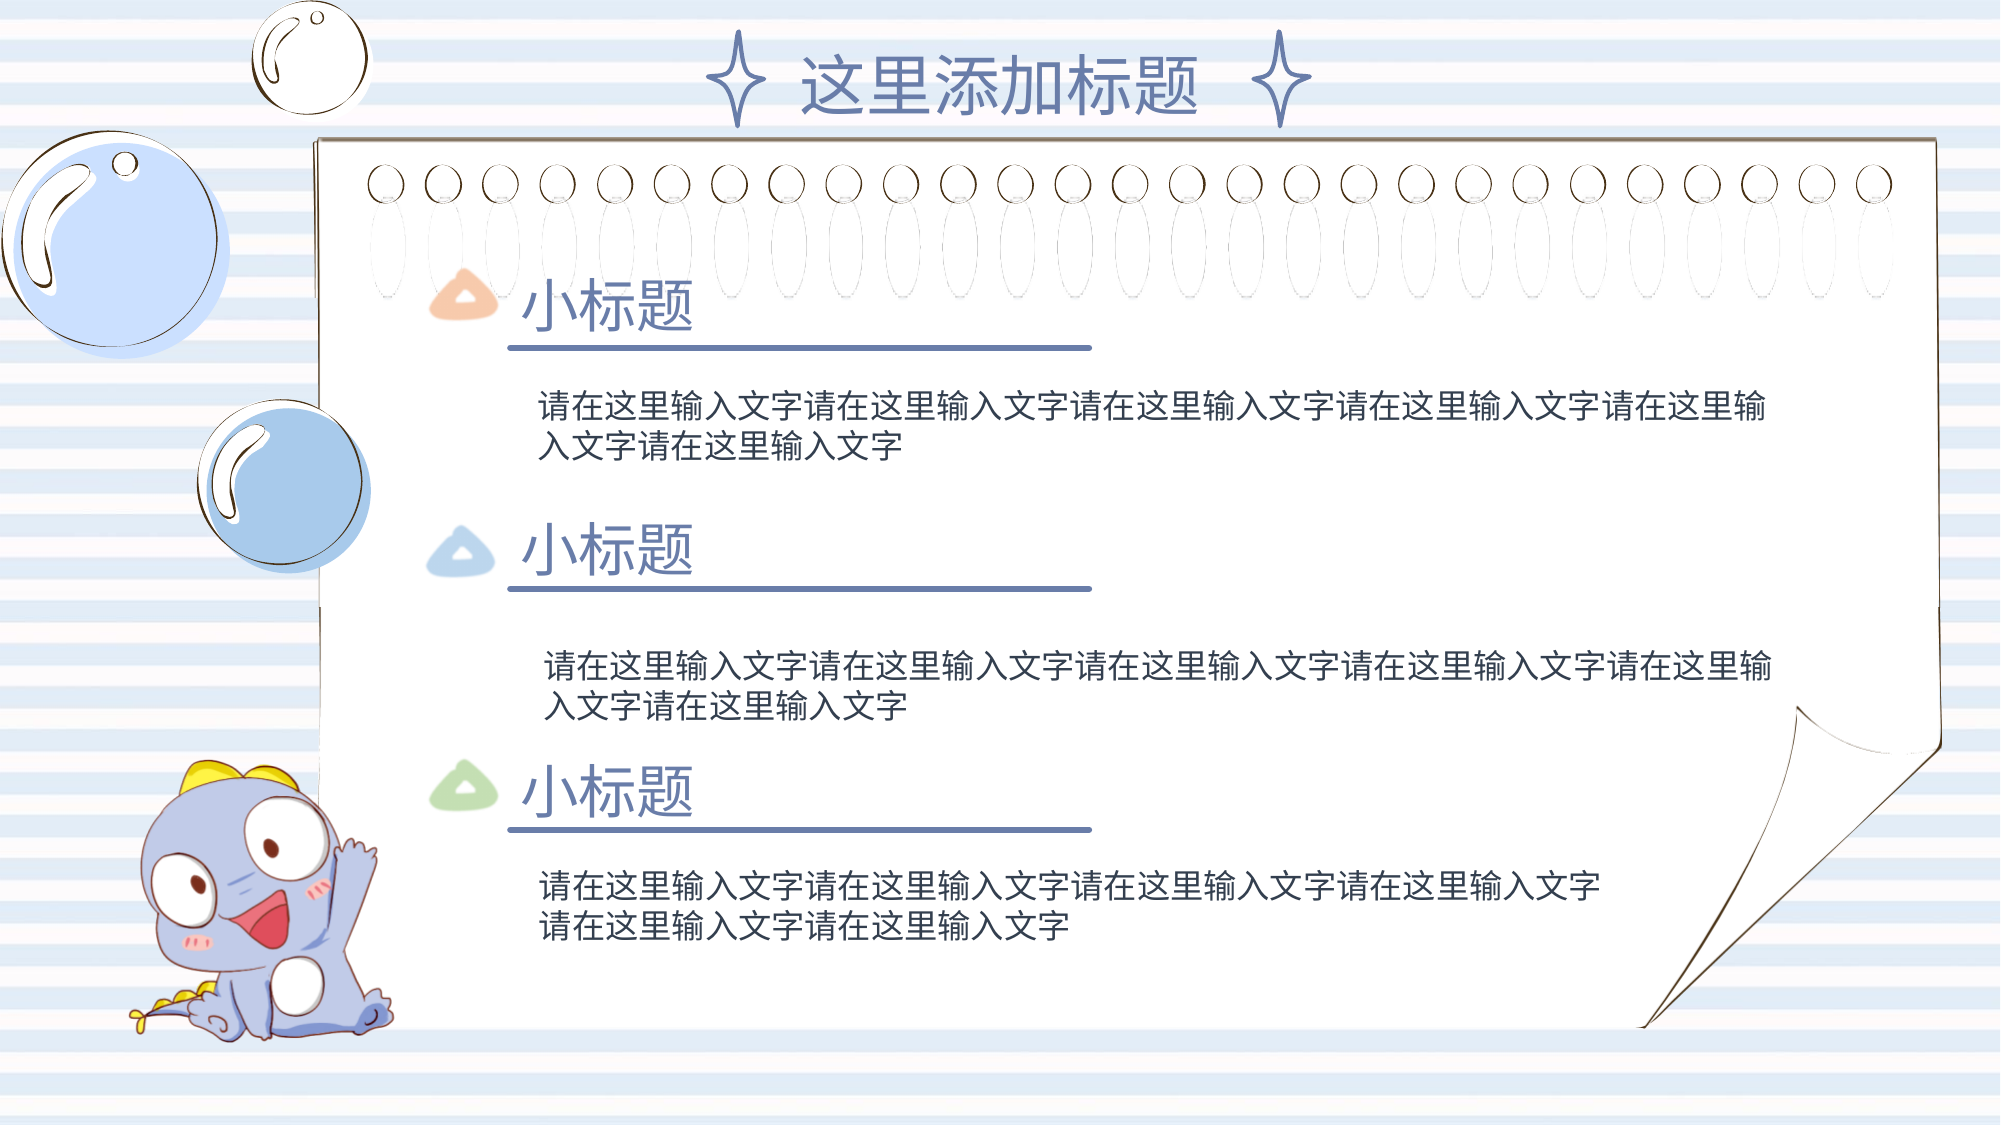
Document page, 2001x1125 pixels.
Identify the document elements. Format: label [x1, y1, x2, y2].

text_box [0, 0, 1942, 1029]
picture [0, 0, 2001, 1125]
